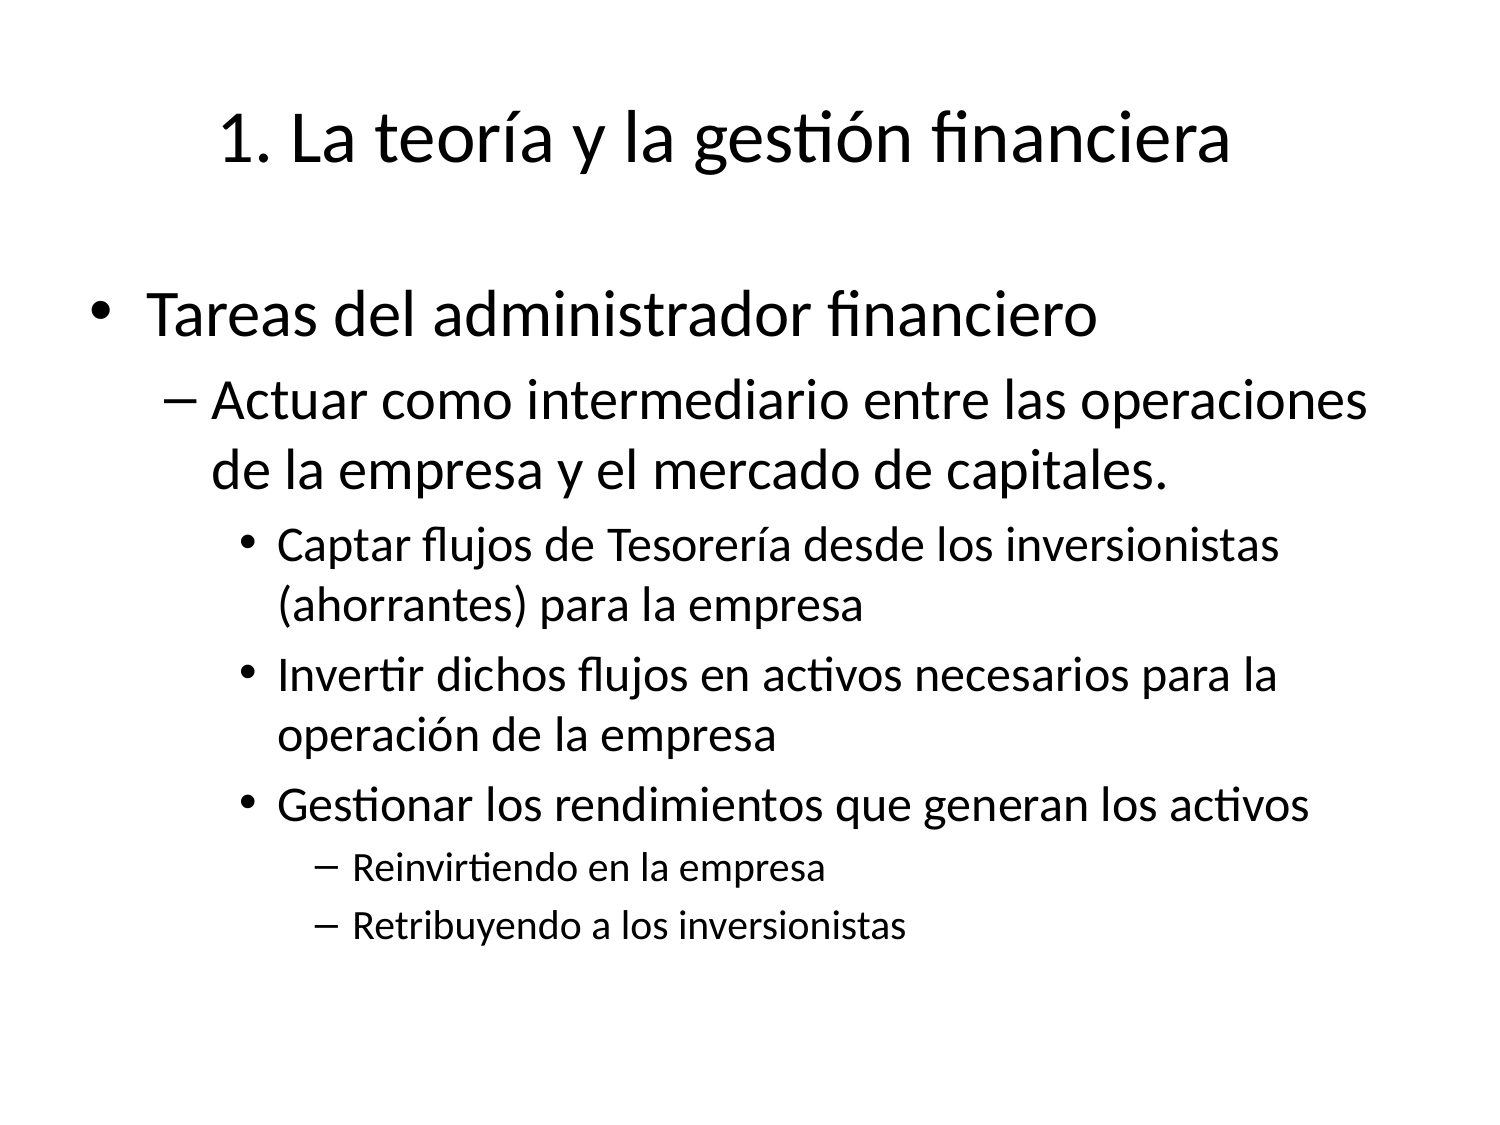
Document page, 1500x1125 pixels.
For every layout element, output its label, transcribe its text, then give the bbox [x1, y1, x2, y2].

list Tareas del administrador financiero Actuar como intermediario entre las operaciones de la empresa y el mercado de capitales. Captar flujos de Tesorería desde los inversionistas (ahorrantes) para la empresa Invertir dichos flujos en activos necesarios para la operación de la empresa Gestionar los rendimientos que generan los activos Reinvirtiendo en la empresa Retribuyendo a los inversionistas [75, 262, 1425, 1005]
title 1. La teoría y la gestión financiera [87, 56, 1363, 185]
